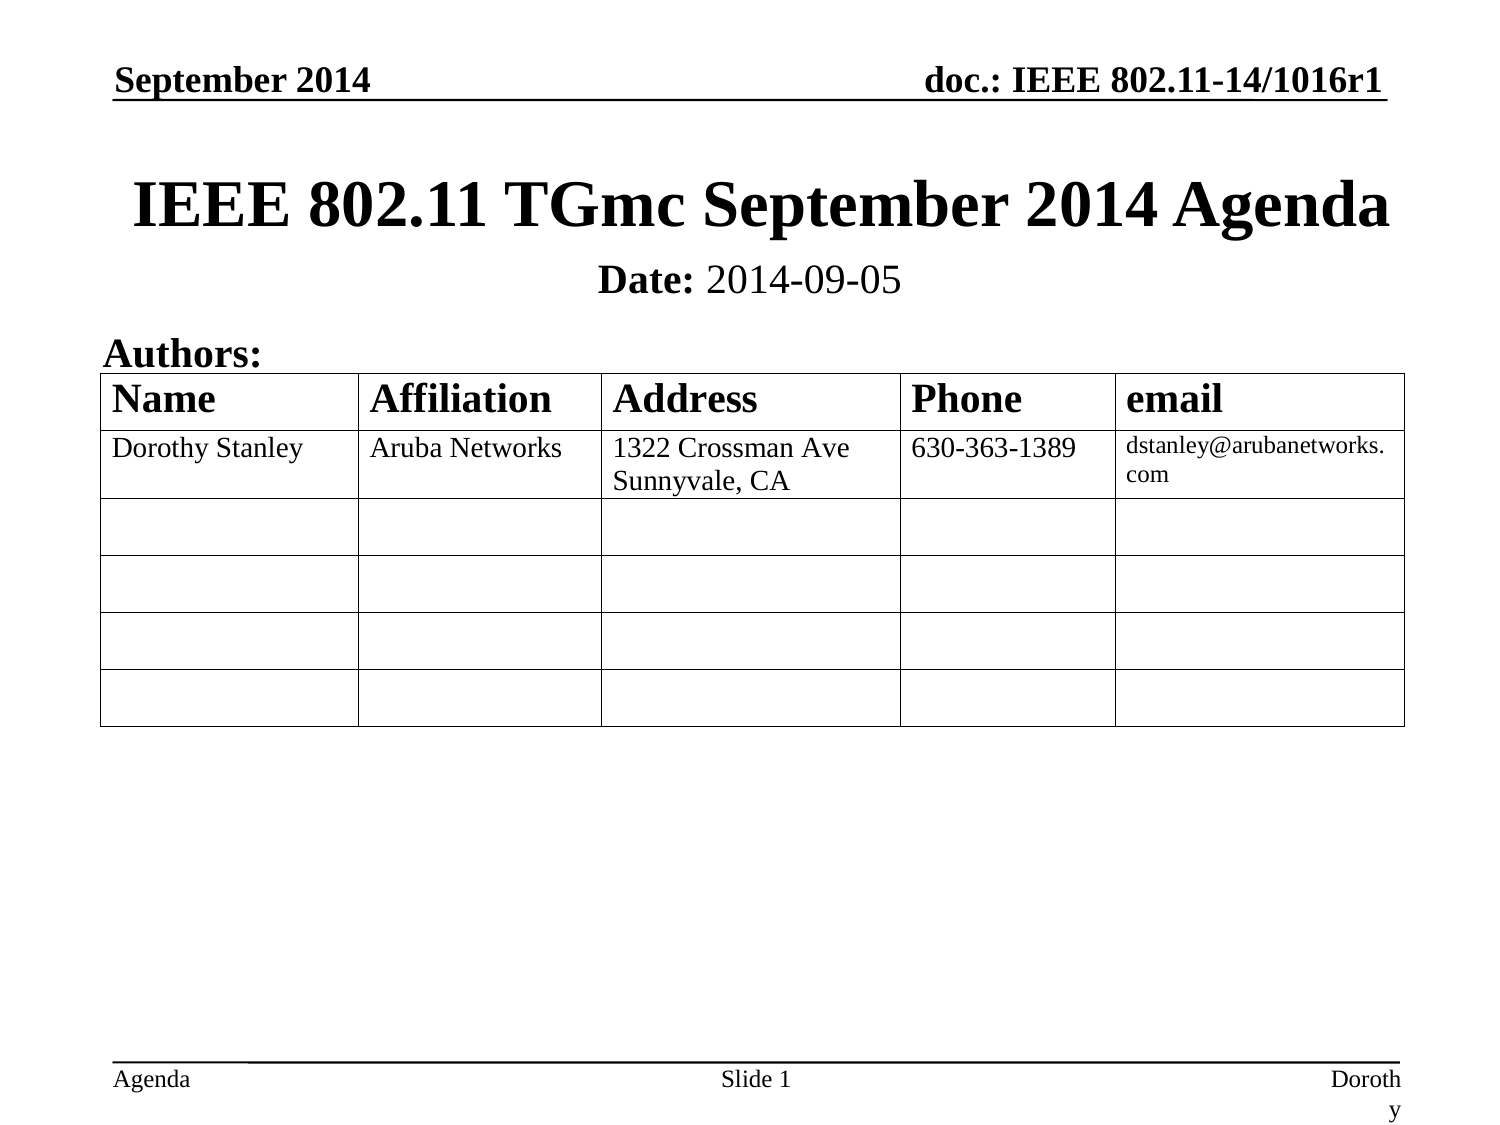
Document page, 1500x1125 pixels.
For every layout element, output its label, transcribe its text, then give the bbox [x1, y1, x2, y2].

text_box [84, 372, 1436, 787]
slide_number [114, 54, 425, 100]
text_box Authors: [87, 318, 325, 371]
footer Dorothy Stanley, Aruba Networks [1325, 1062, 1402, 1093]
slide_number Slide 1 [712, 1062, 800, 1093]
list Date: 2014-09-05 [112, 249, 1388, 313]
title IEEE 802.11 TGmc September 2014 Agenda [112, 112, 1413, 288]
